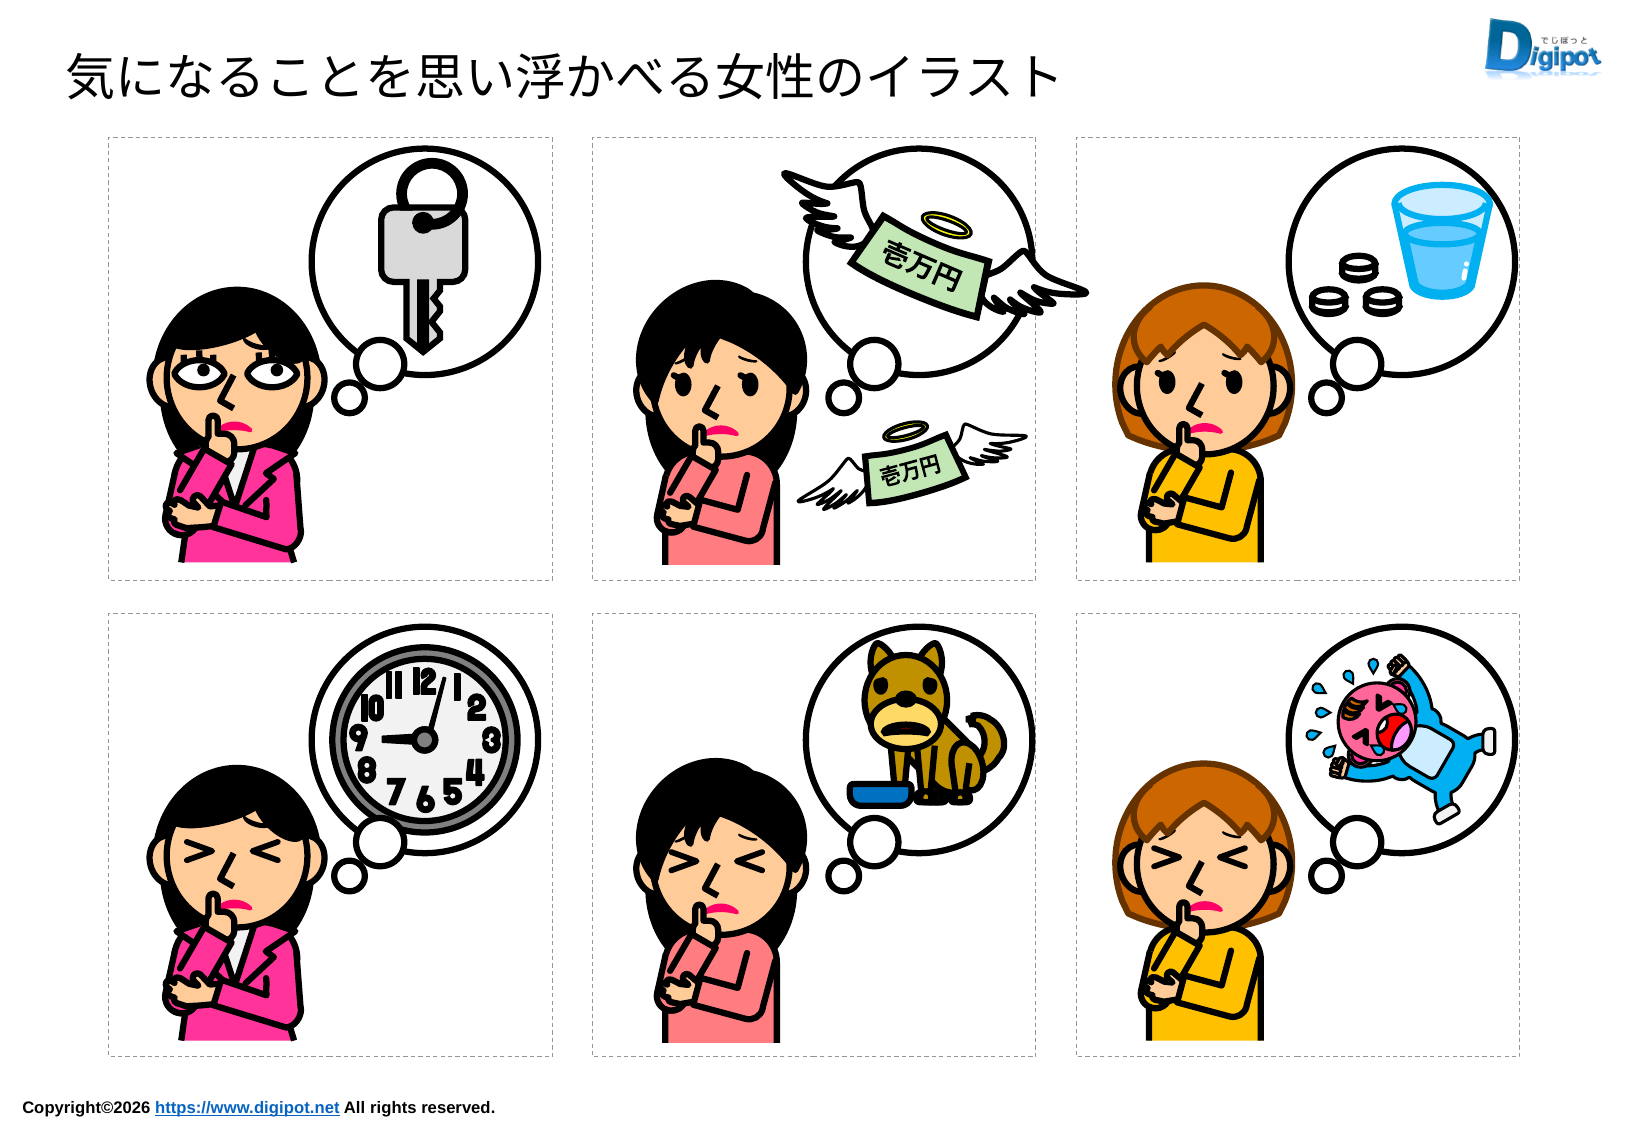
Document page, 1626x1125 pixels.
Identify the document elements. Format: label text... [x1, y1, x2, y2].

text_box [1115, 626, 1516, 1041]
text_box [1115, 148, 1516, 563]
picture [1485, 18, 1602, 82]
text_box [149, 148, 539, 563]
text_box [636, 148, 1075, 565]
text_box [636, 626, 1033, 1043]
text_box 気になることを思い浮かべる女性のイラスト [50, 38, 1080, 113]
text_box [149, 626, 539, 1041]
